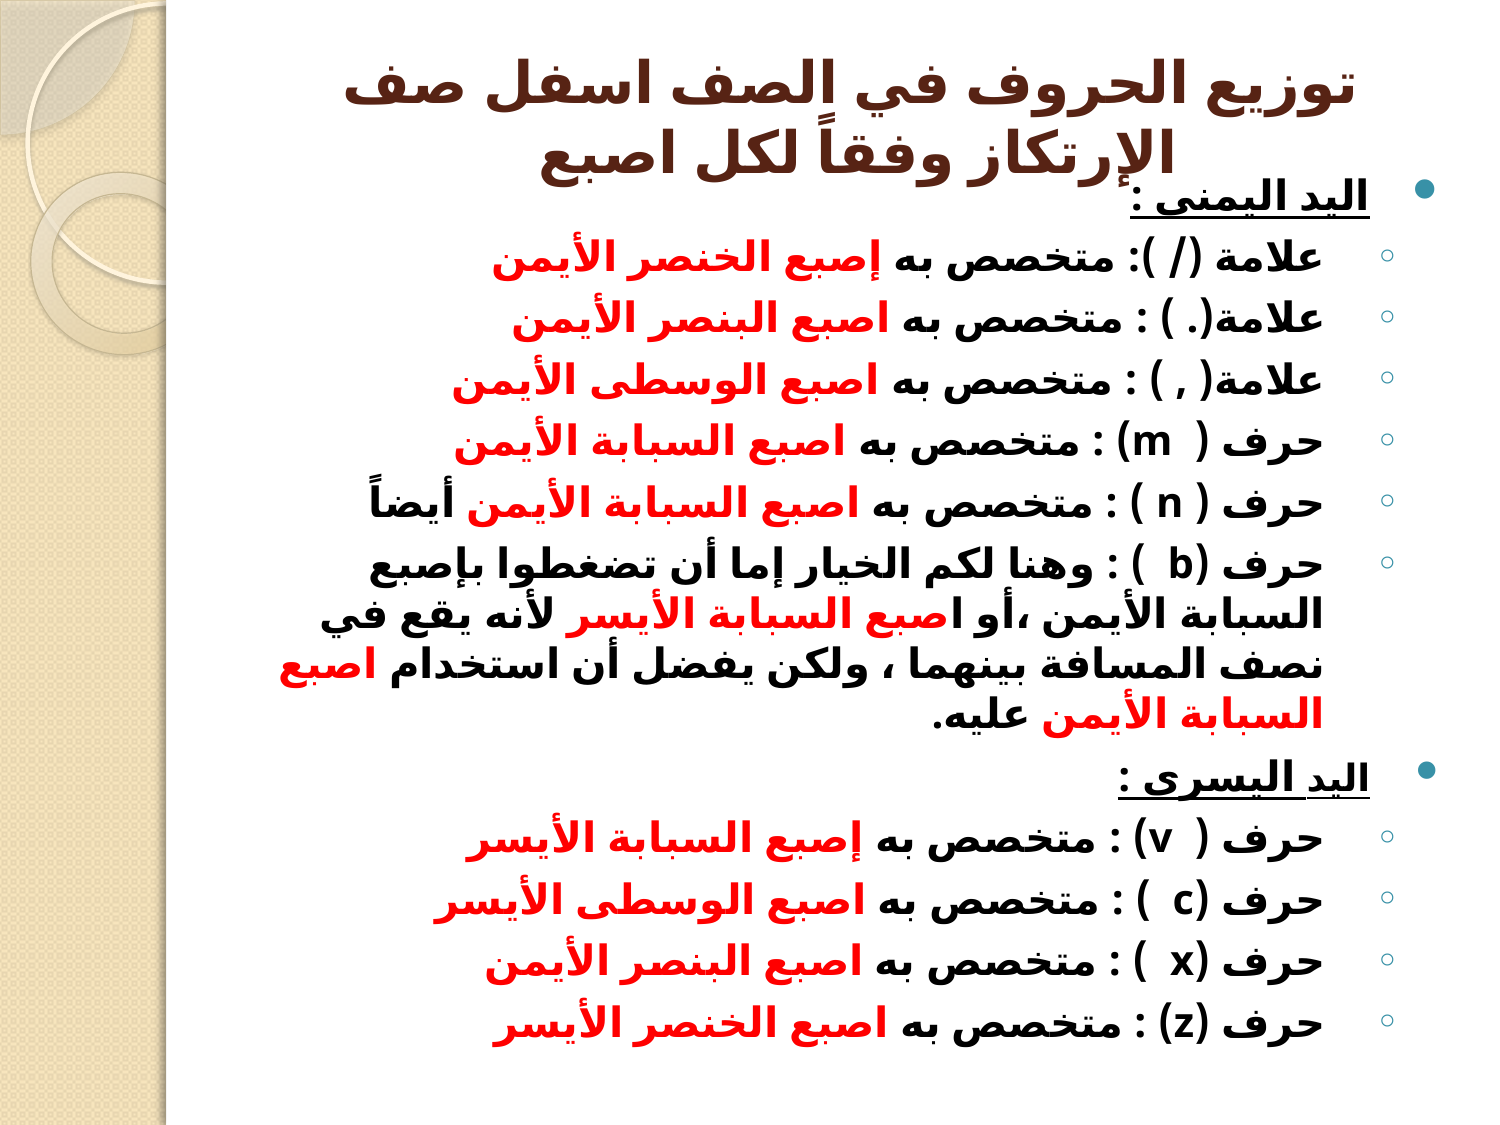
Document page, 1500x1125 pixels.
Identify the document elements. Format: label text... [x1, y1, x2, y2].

title توزيع الحروف في الصف اسفل صف الإرتكاز وفقاً لكل اصبع [235, 45, 1466, 185]
list اليد اليمنى : علامة (/ ): متخصص به إصبع الخنصر الأيمن علامة(. ) : متخصص به اصبع البنصر الأيمن علامة( , ) : متخصص به اصبع الوسطى الأيمن حرف ( m) : متخصص به اصبع السبابة الأيمن حرف ( n ) : متخصص به اصبع السبابة الأيمن أيضاً حرف (b ) : وهنا لكم الخيار إما أن تضغطوا بإصبع السبابة الأيمن ،أو اصبع السبابة الأيسر لأنه يقع في نصف المسافة بينهما ، ولكن يفضل أن استخدام اصبع السبابة الأيمن عليه. اليد اليسرى : حرف ( v) : متخصص به إصبع السبابة الأيسر حرف (c ) : متخصص به اصبع الوسطى الأيسر حرف (x ) : متخصص به اصبع البنصر الأيمن حرف (z) : متخصص به اصبع الخنصر الأيسر [230, 160, 1461, 1059]
